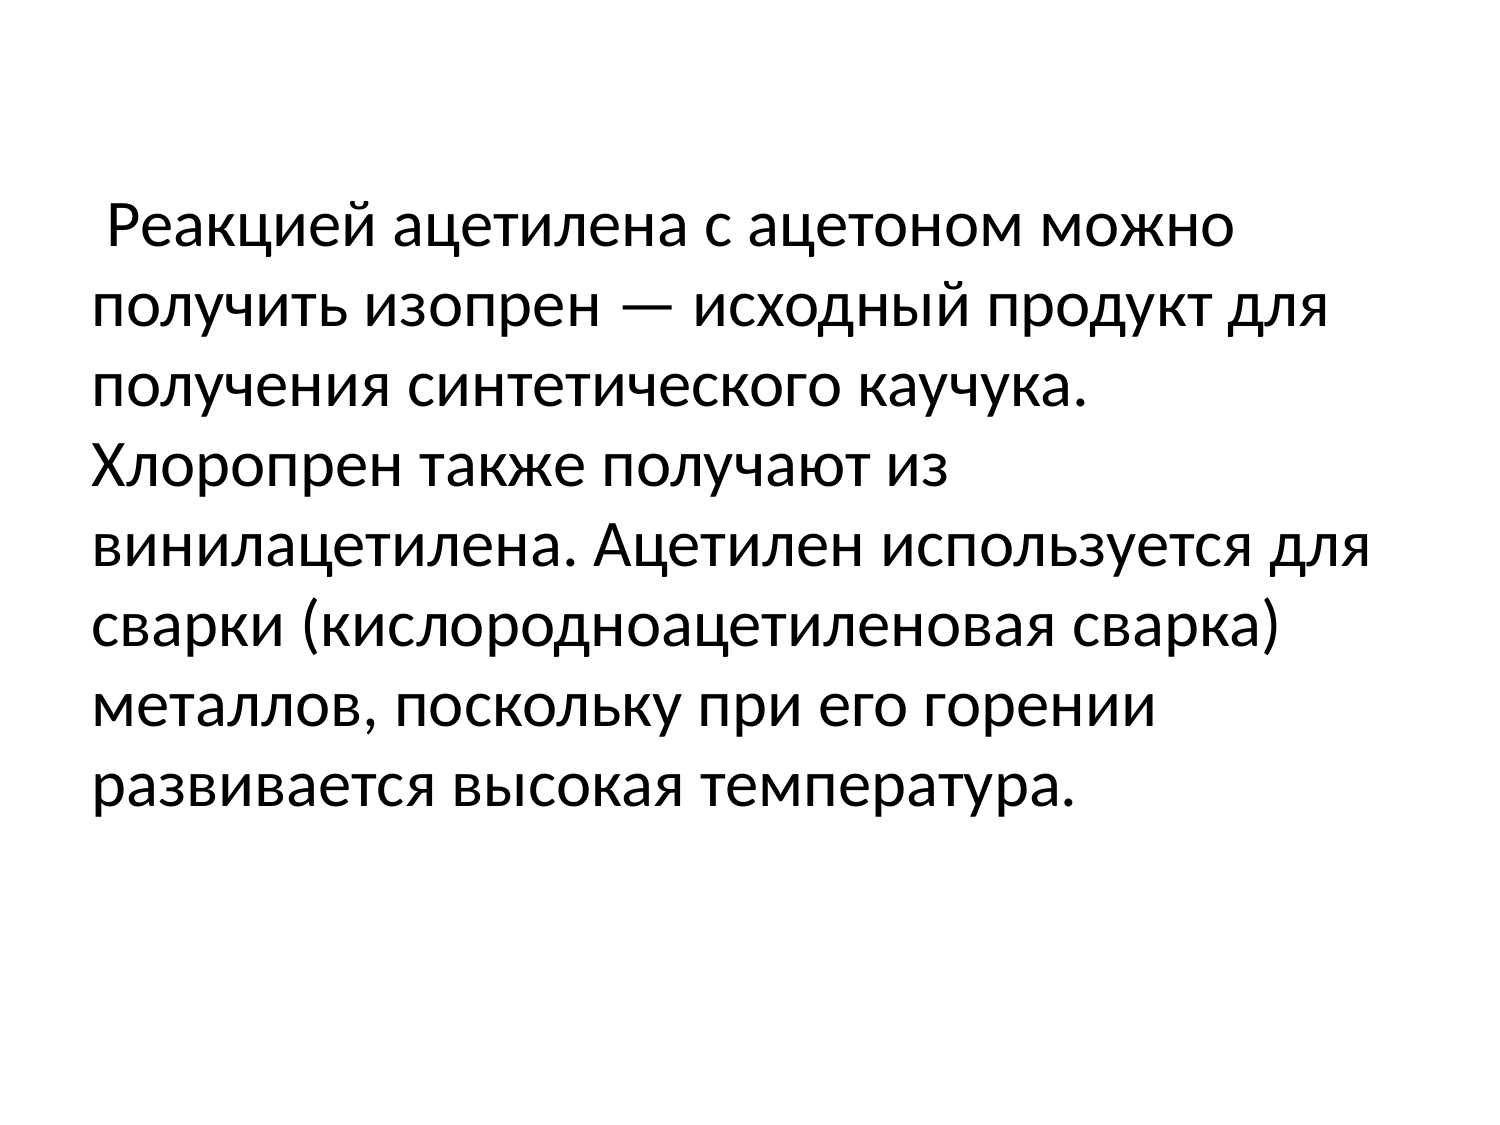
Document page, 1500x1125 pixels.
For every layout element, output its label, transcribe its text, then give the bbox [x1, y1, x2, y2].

list Реакцией ацетилена с ацетоном можно получить изопрен — исходный продукт для получения синтетического каучука. Хлоропрен также получают из винилацетилена. Ацетилен используется для сварки (кислородноацетиленовая сварка) металлов, поскольку при его горении развивается высокая температура. [76, 172, 1427, 916]
